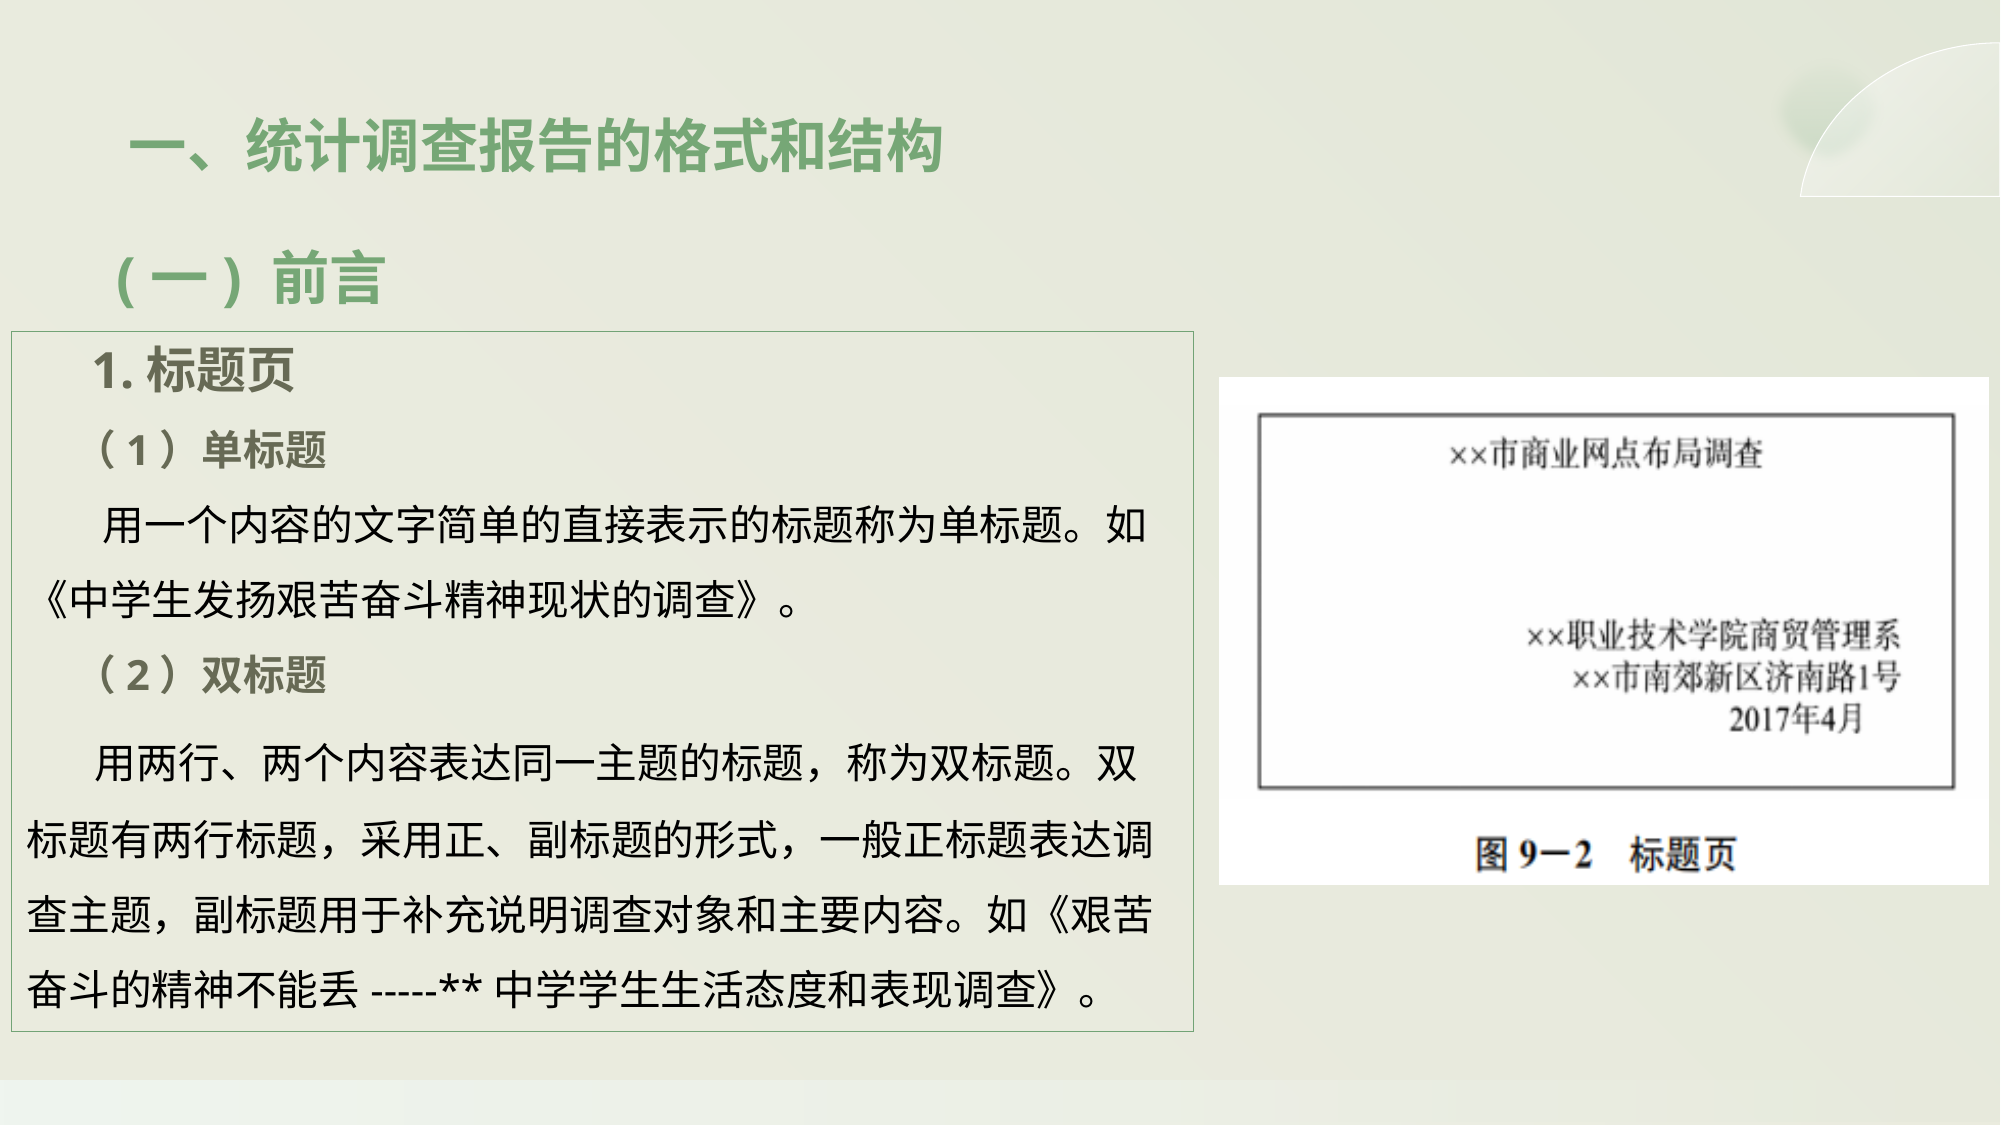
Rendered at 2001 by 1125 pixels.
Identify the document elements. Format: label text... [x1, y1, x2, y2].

picture [1218, 377, 1989, 885]
text_box 一、统计调查报告的格式和结构 [114, 73, 1044, 198]
text_box 1.标题页 （1）单标题 用一个内容的文字简单的直接表示的标题称为单标题。如《中学生发扬艰苦奋斗精神现状的调查》。 （2）双标题 用两行、两个内容表达同一主题的标题，称为双标题。双标题有两行标题，采用正、副标题的形式，一般正标题表达调查主题，副标题用于补充说明调查对象和主要内容。如《艰苦奋斗的精神不能丢-----**中学学生生活态度和表现调查》。 [11, 331, 1194, 1032]
text_box (一) 前言 [101, 198, 1103, 319]
